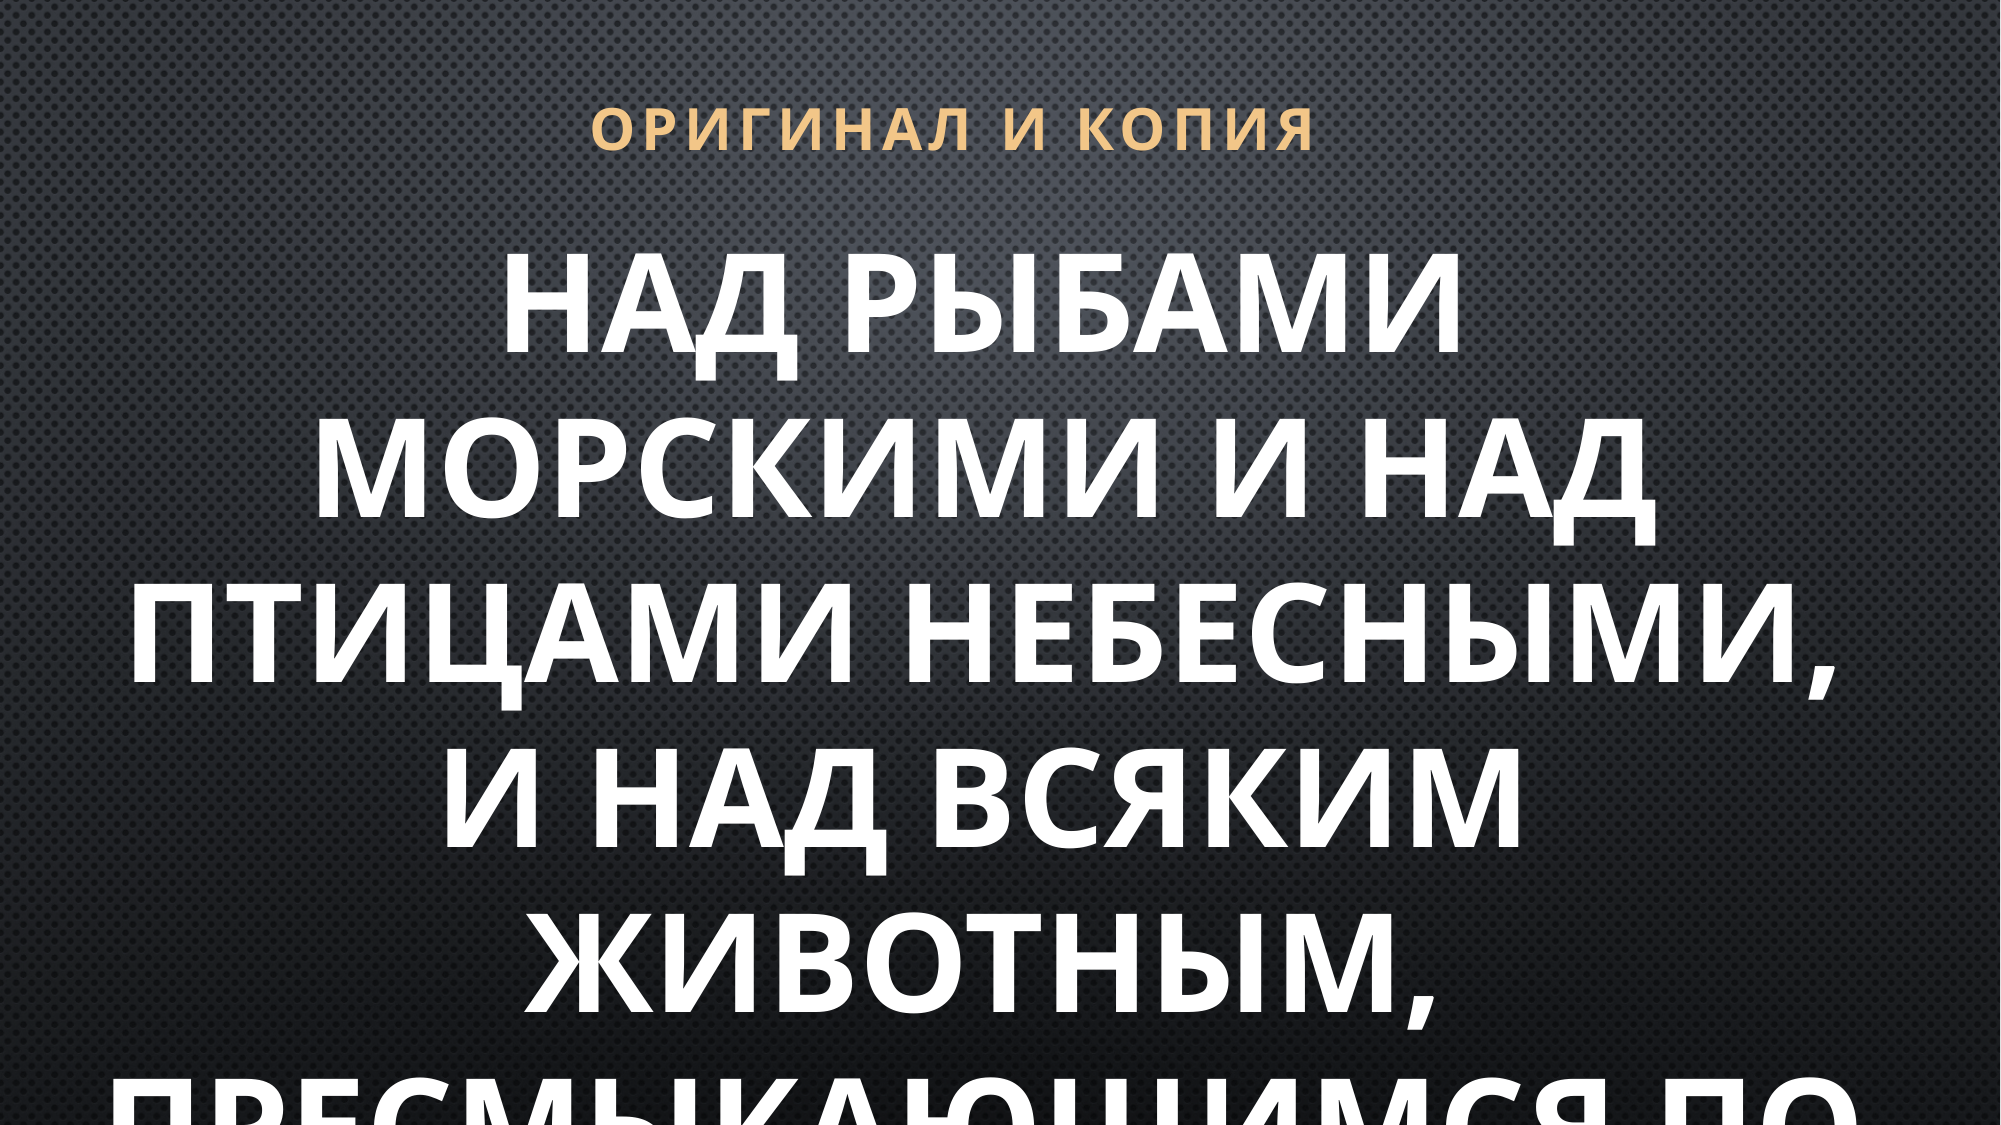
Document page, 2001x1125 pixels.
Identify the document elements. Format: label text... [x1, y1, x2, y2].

text_box ОРИГИНАЛ И КОПИЯ [327, 84, 1578, 170]
subtitle над рыбами морскими и над птицами небесными, и над всяким животным, пресмыкающимся по земле» БЫТ.1:27-28 [77, 207, 1890, 1056]
